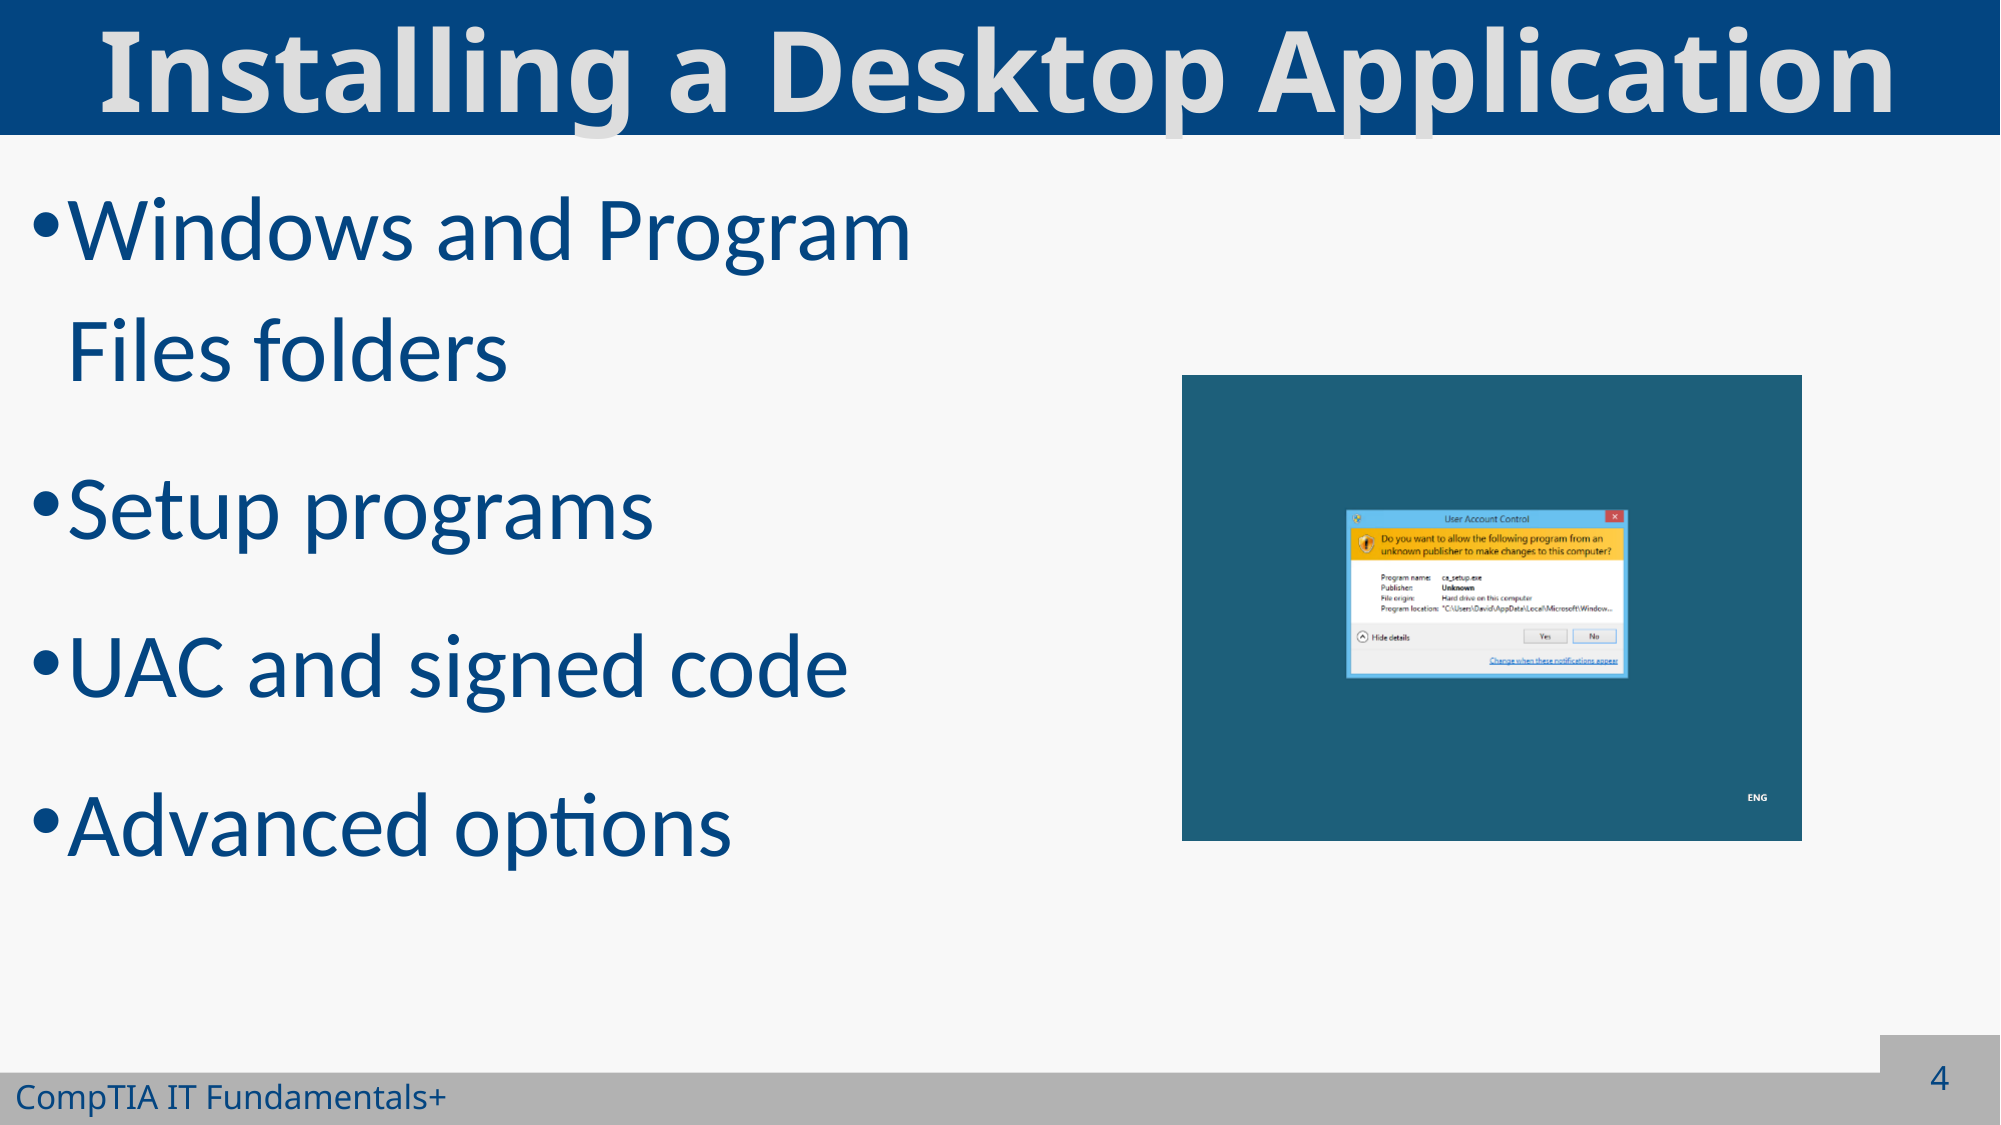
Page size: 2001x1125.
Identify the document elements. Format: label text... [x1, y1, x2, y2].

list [1182, 375, 1802, 841]
title Installing a Desktop Application [0, 0, 2000, 135]
slide_number 4 [1880, 1035, 2000, 1125]
footer CompTIA IT Fundamentals+ [0, 1072, 1880, 1125]
list Windows and Program Files folders Setup programs UAC and signed code Advanced options [15, 149, 990, 1065]
